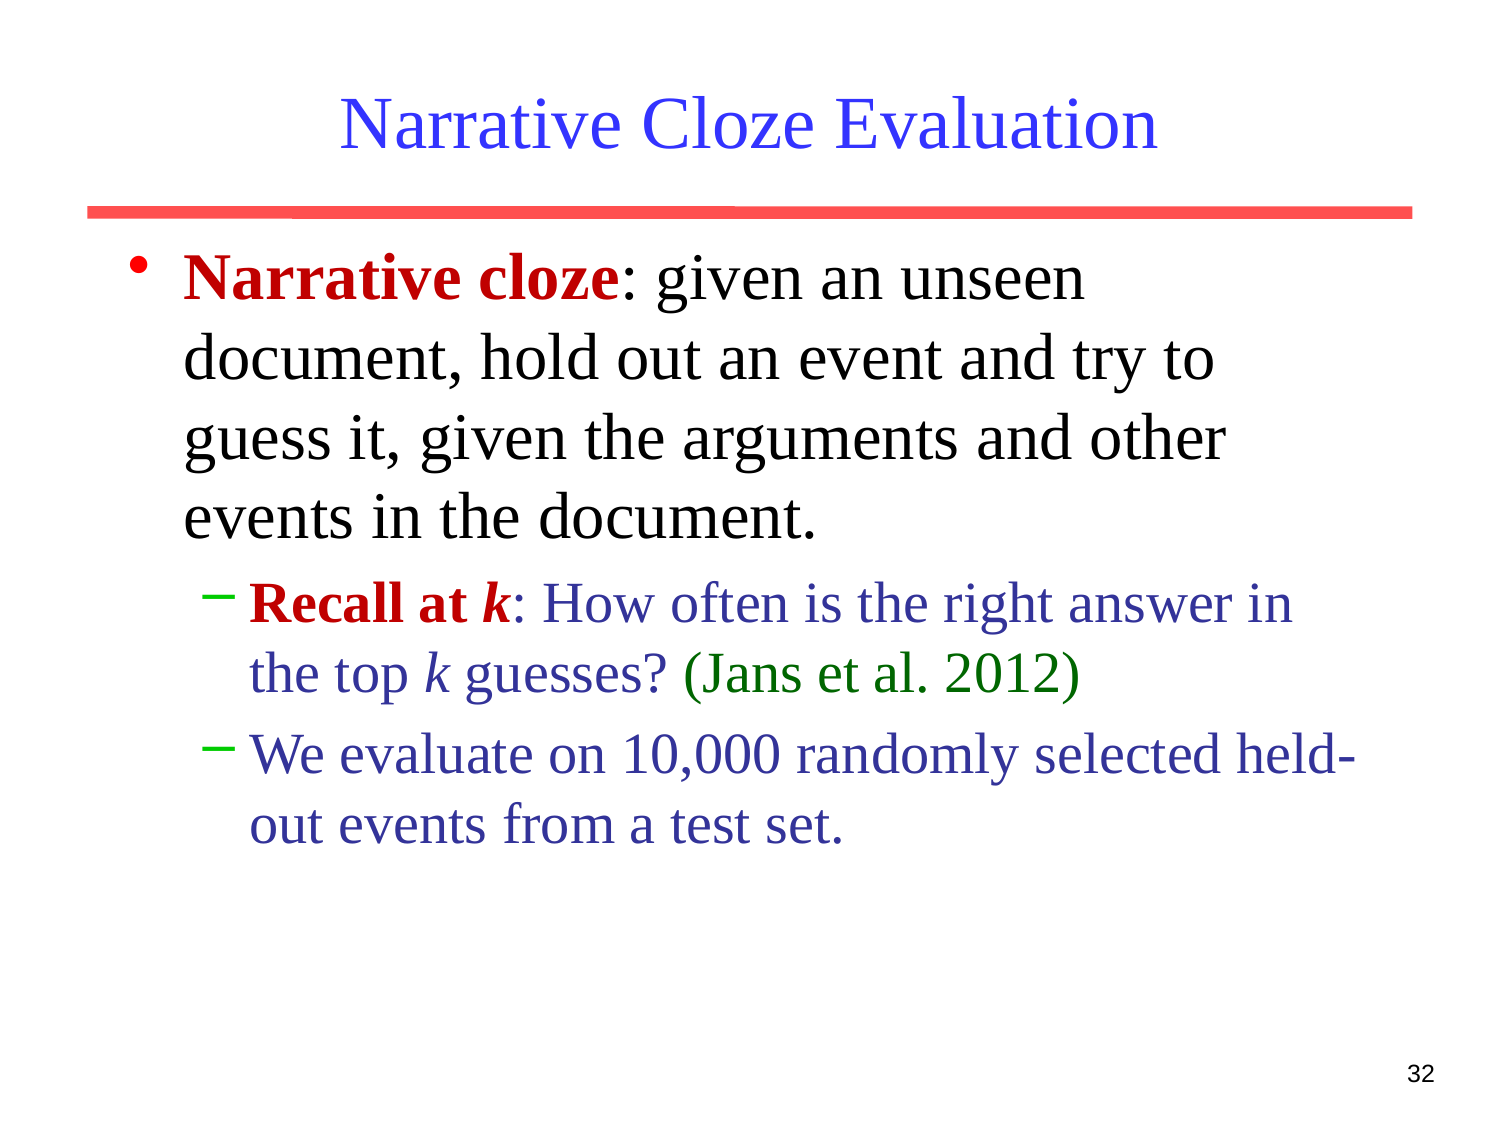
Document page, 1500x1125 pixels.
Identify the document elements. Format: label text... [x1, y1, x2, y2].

list Narrative cloze: given an unseen document, hold out an event and try to guess it, given the arguments and other events in the document. Recall at k: How often is the right answer in the top k guesses? (Jans et al. 2012) We evaluate on 10,000 randomly selected held-out events from a test set. [112, 224, 1388, 995]
slide_number 32 [1137, 1049, 1451, 1125]
title Narrative Cloze Evaluation [112, 37, 1388, 201]
